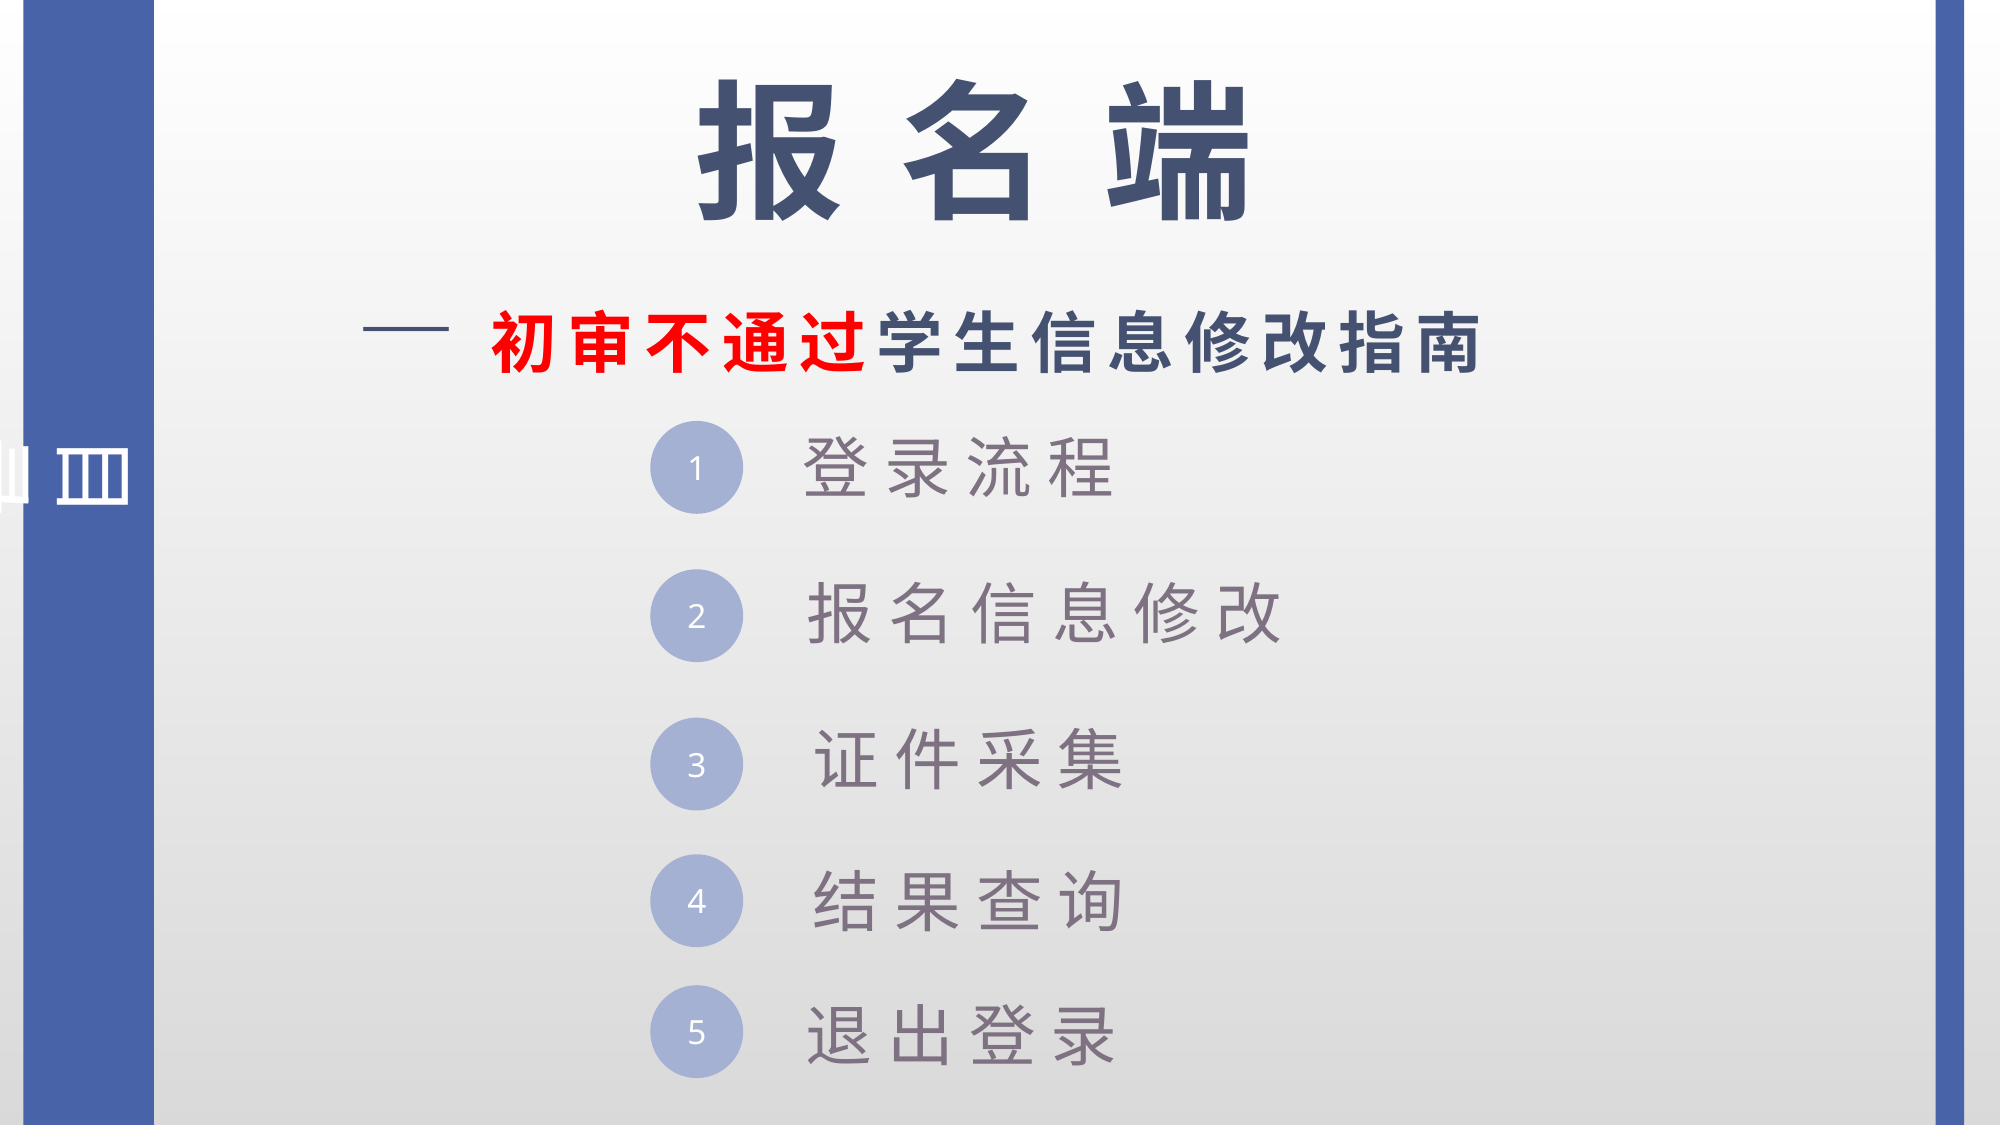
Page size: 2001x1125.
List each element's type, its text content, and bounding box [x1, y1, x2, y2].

text_box 目录 [23, 420, 155, 609]
text_box 1 [649, 428, 745, 515]
text_box 结 果 查 询 [798, 852, 1140, 947]
text_box 2 [649, 568, 745, 664]
text_box —初审不通过学生信息修改指南 [134, 187, 1772, 428]
text_box 3 [649, 716, 745, 812]
text_box 5 [649, 984, 745, 1080]
text_box 报 名 信 息 修 改 [792, 564, 1298, 660]
text_box 证 件 采 集 [798, 710, 1140, 806]
text_box 报 名 端 [303, 27, 1786, 268]
text_box 登 录 流 程 [787, 428, 1130, 513]
text_box [1935, 0, 1965, 1125]
text_box 4 [649, 853, 745, 949]
text_box 退 出 登 录 [791, 986, 1168, 1081]
text_box [22, 0, 155, 1125]
